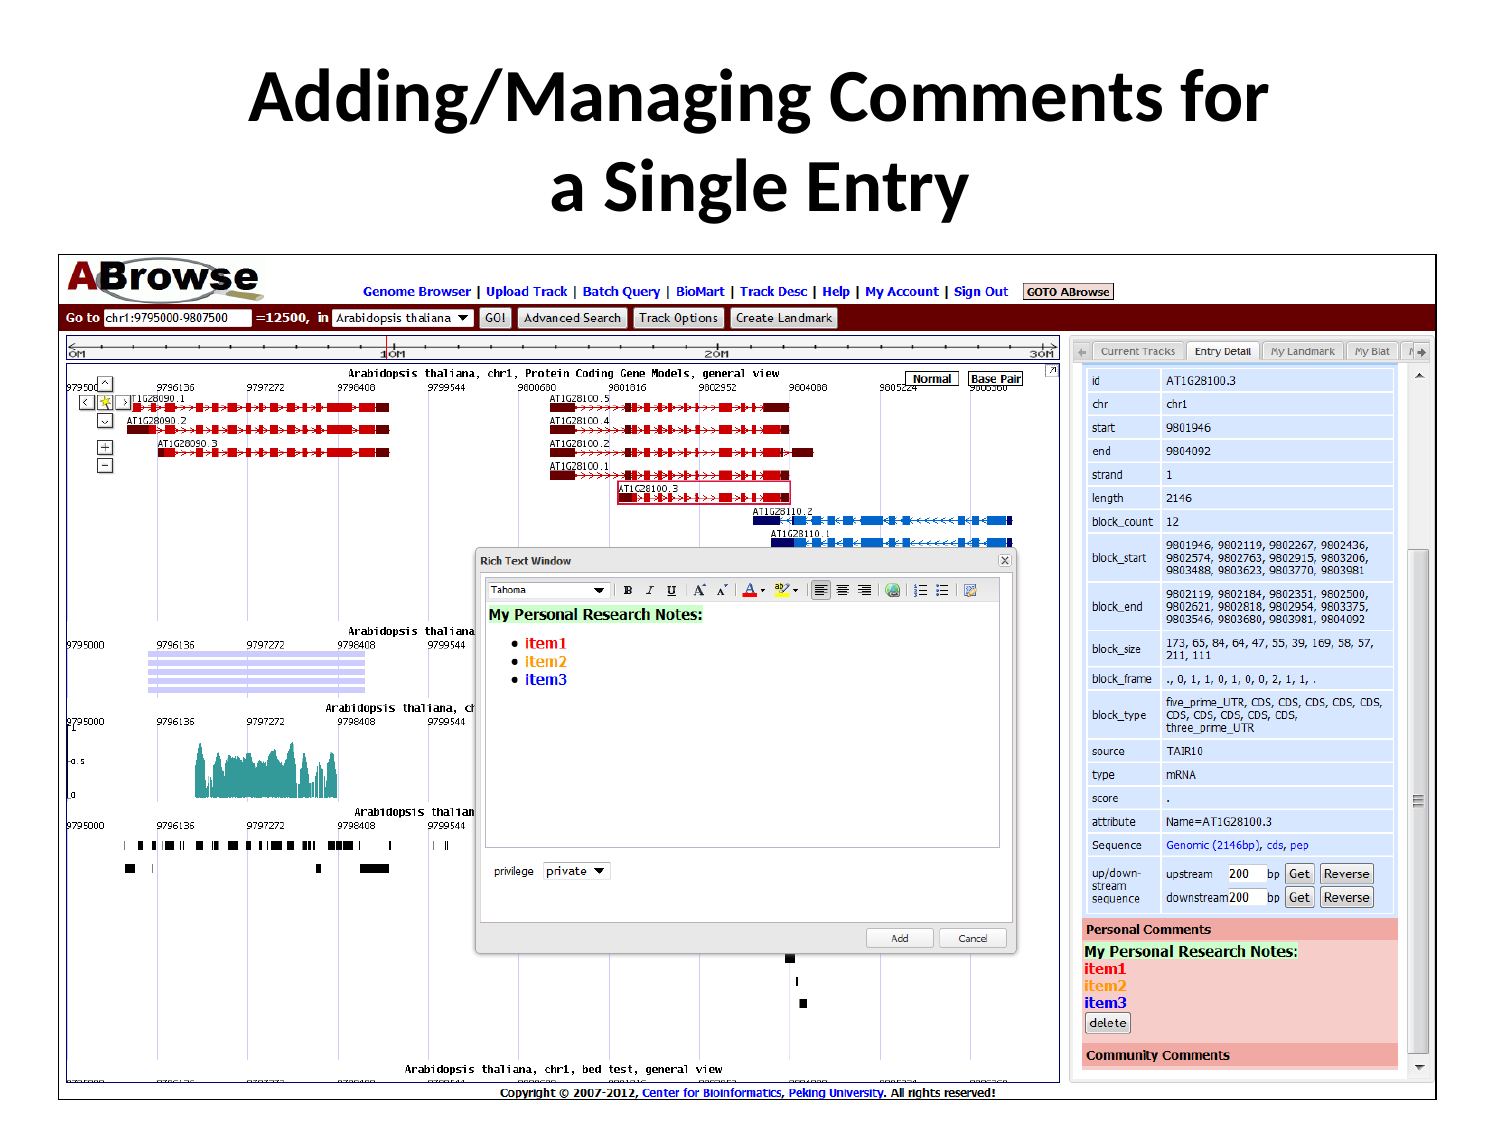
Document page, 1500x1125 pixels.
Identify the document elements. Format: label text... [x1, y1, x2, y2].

picture [58, 255, 1436, 1099]
title Adding/Managing Comments for a Single Entry [85, 42, 1436, 231]
